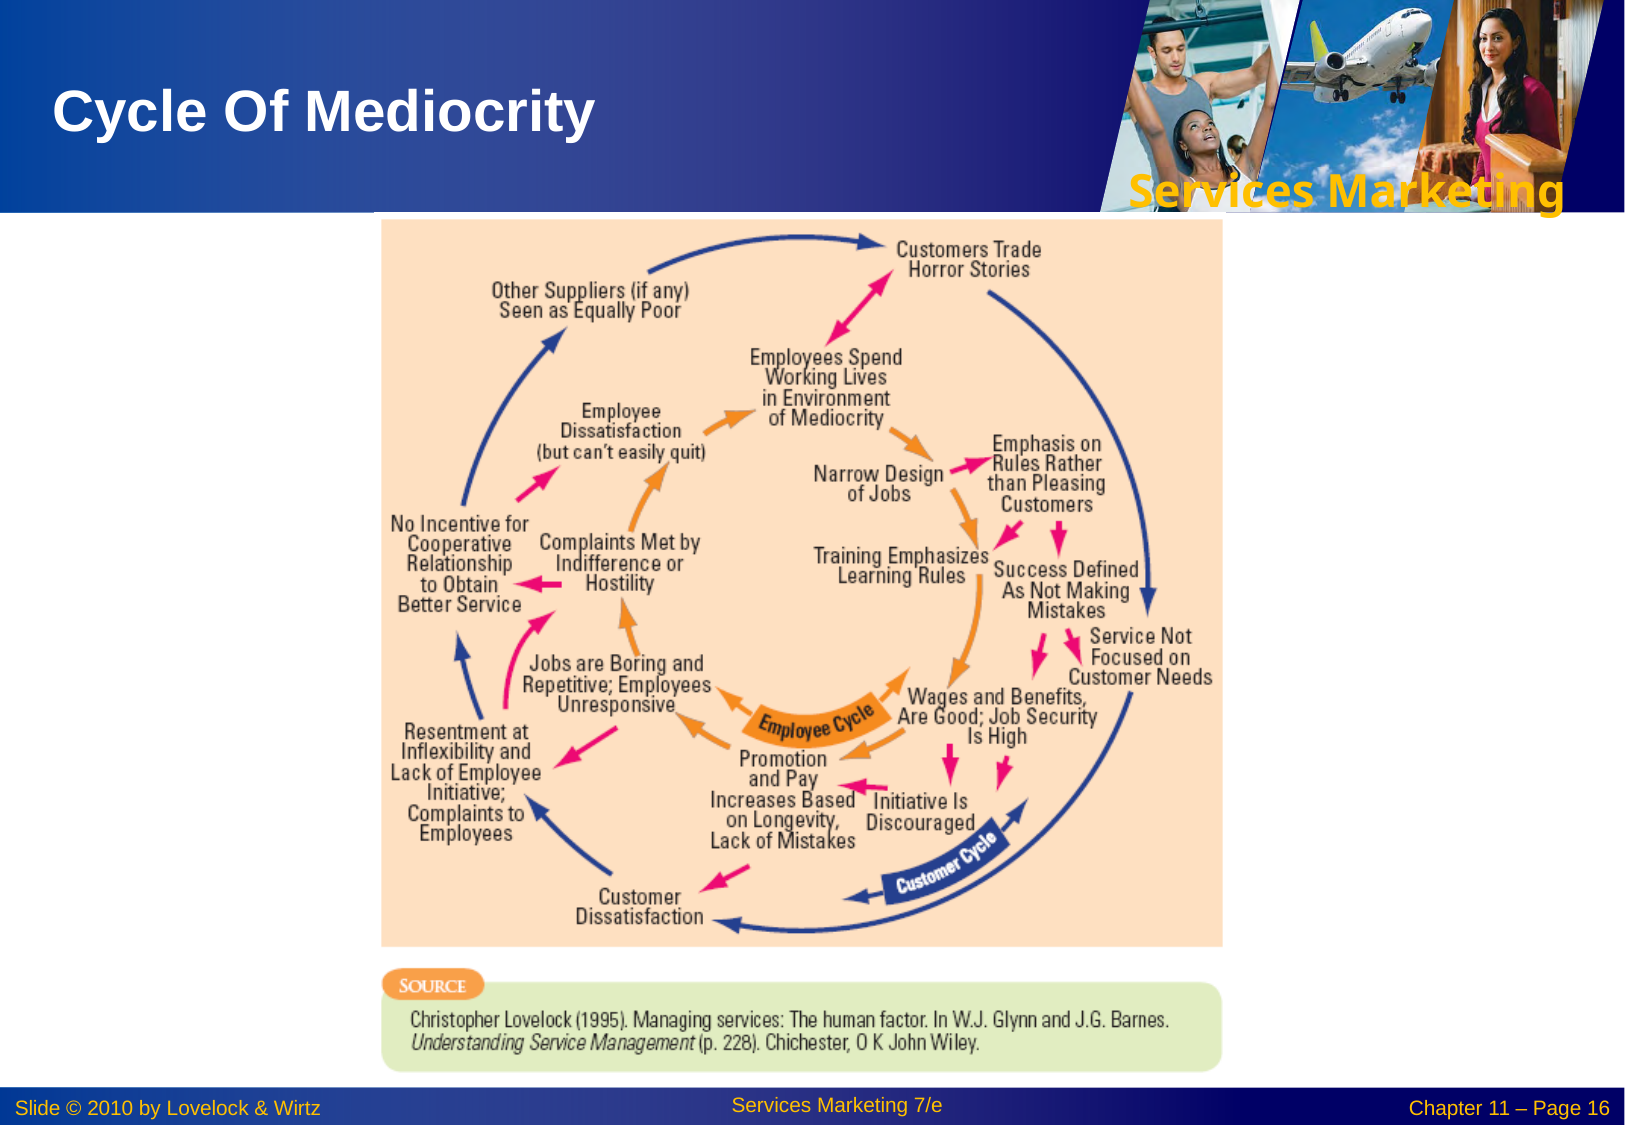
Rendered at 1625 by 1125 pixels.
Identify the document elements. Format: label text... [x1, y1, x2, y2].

picture [1546, 187, 1556, 202]
title Cycle Of Mediocrity [36, 37, 1088, 176]
picture [374, 0, 1604, 1076]
